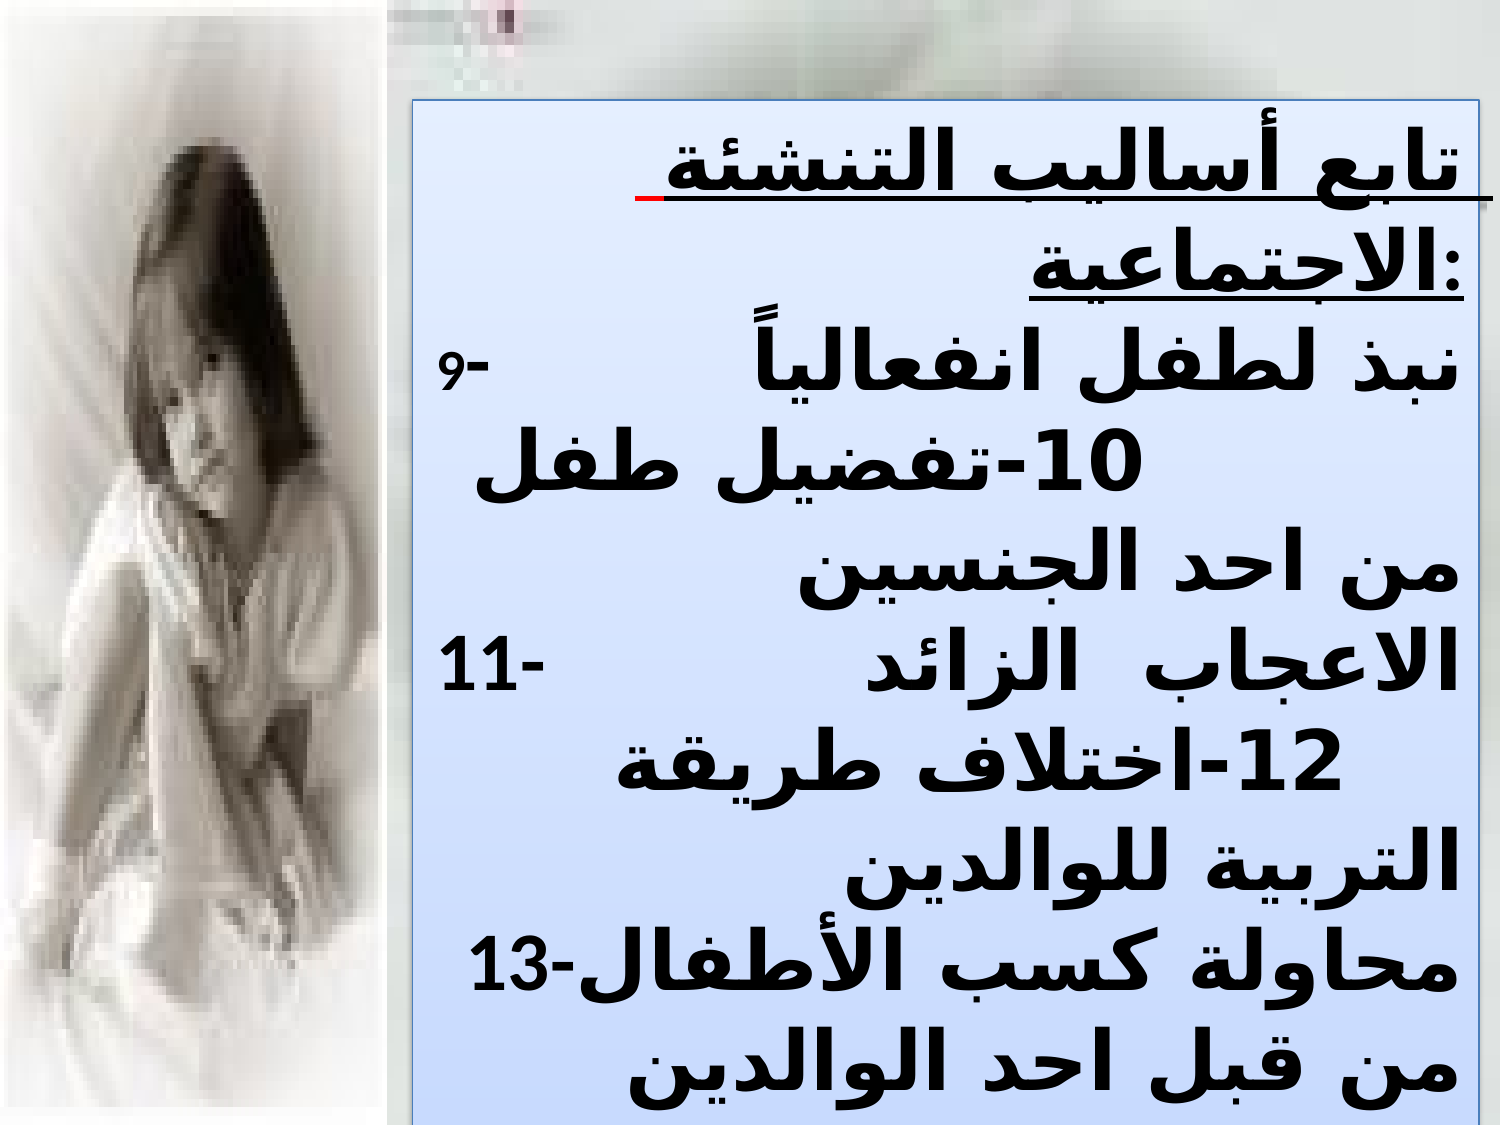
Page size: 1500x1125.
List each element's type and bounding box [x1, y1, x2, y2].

picture [0, 0, 387, 1125]
list [388, 0, 1500, 1125]
